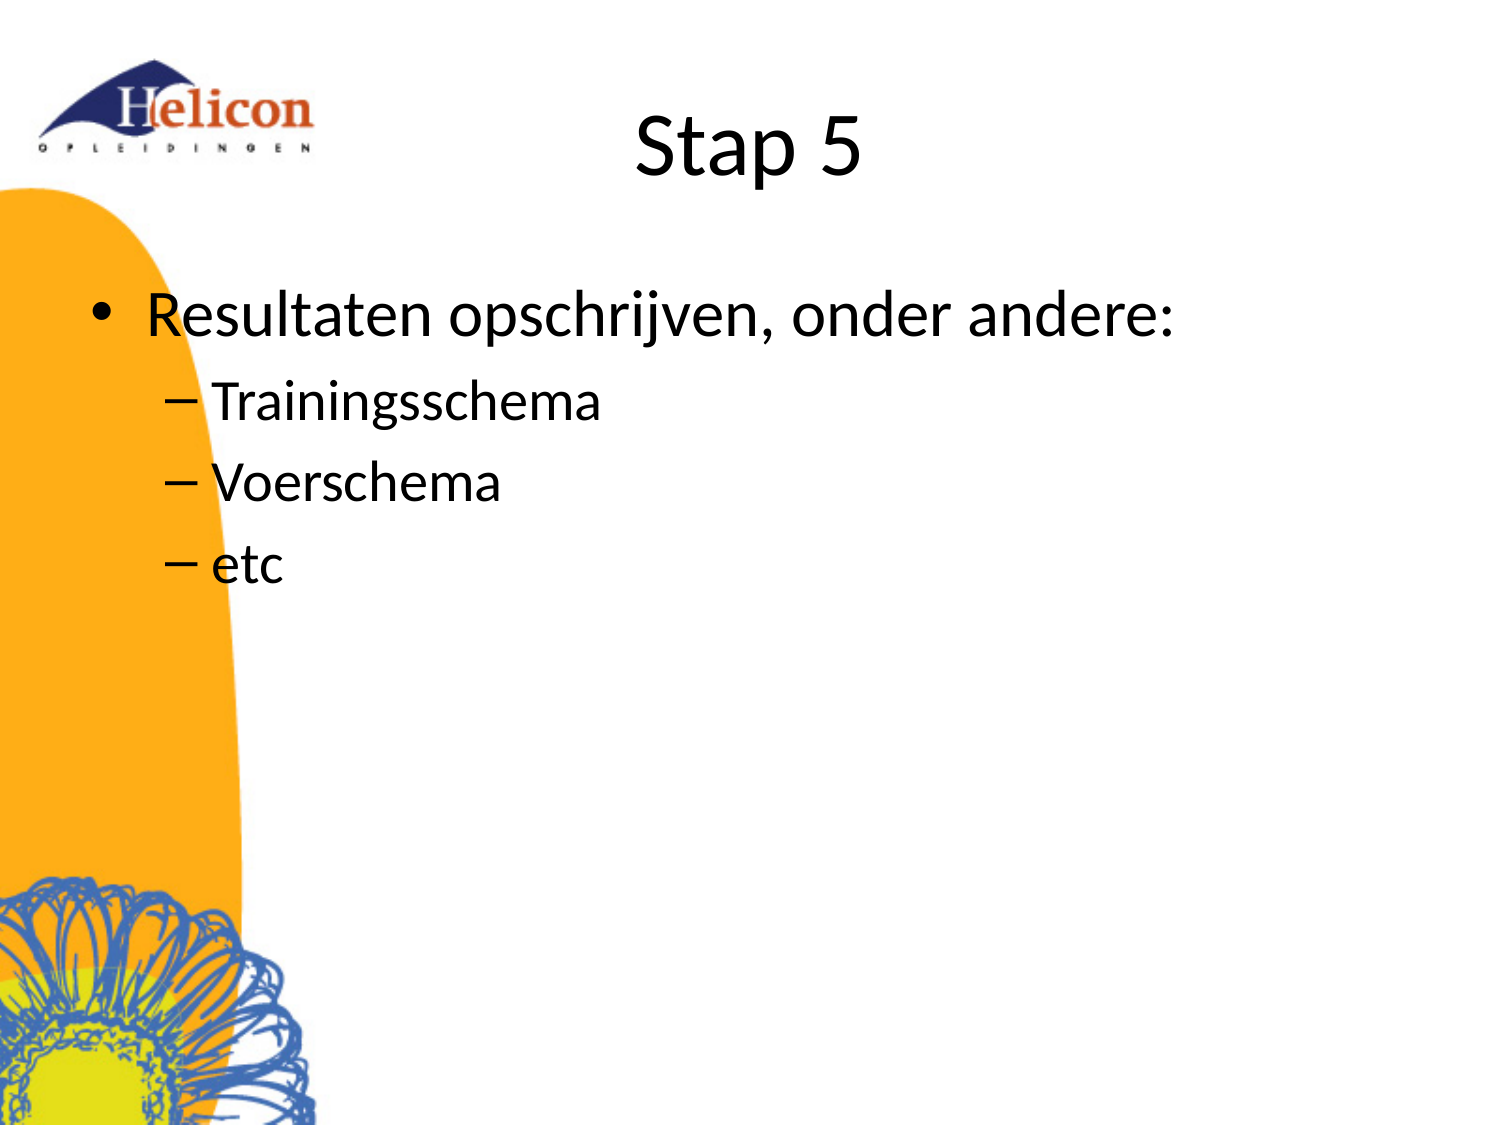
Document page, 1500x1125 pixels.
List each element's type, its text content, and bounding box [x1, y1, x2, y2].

title Stap 5 [75, 45, 1425, 233]
picture [0, 0, 1500, 1125]
list Resultaten opschrijven, onder andere: Trainingsschema Voerschema etc [75, 262, 1425, 1005]
